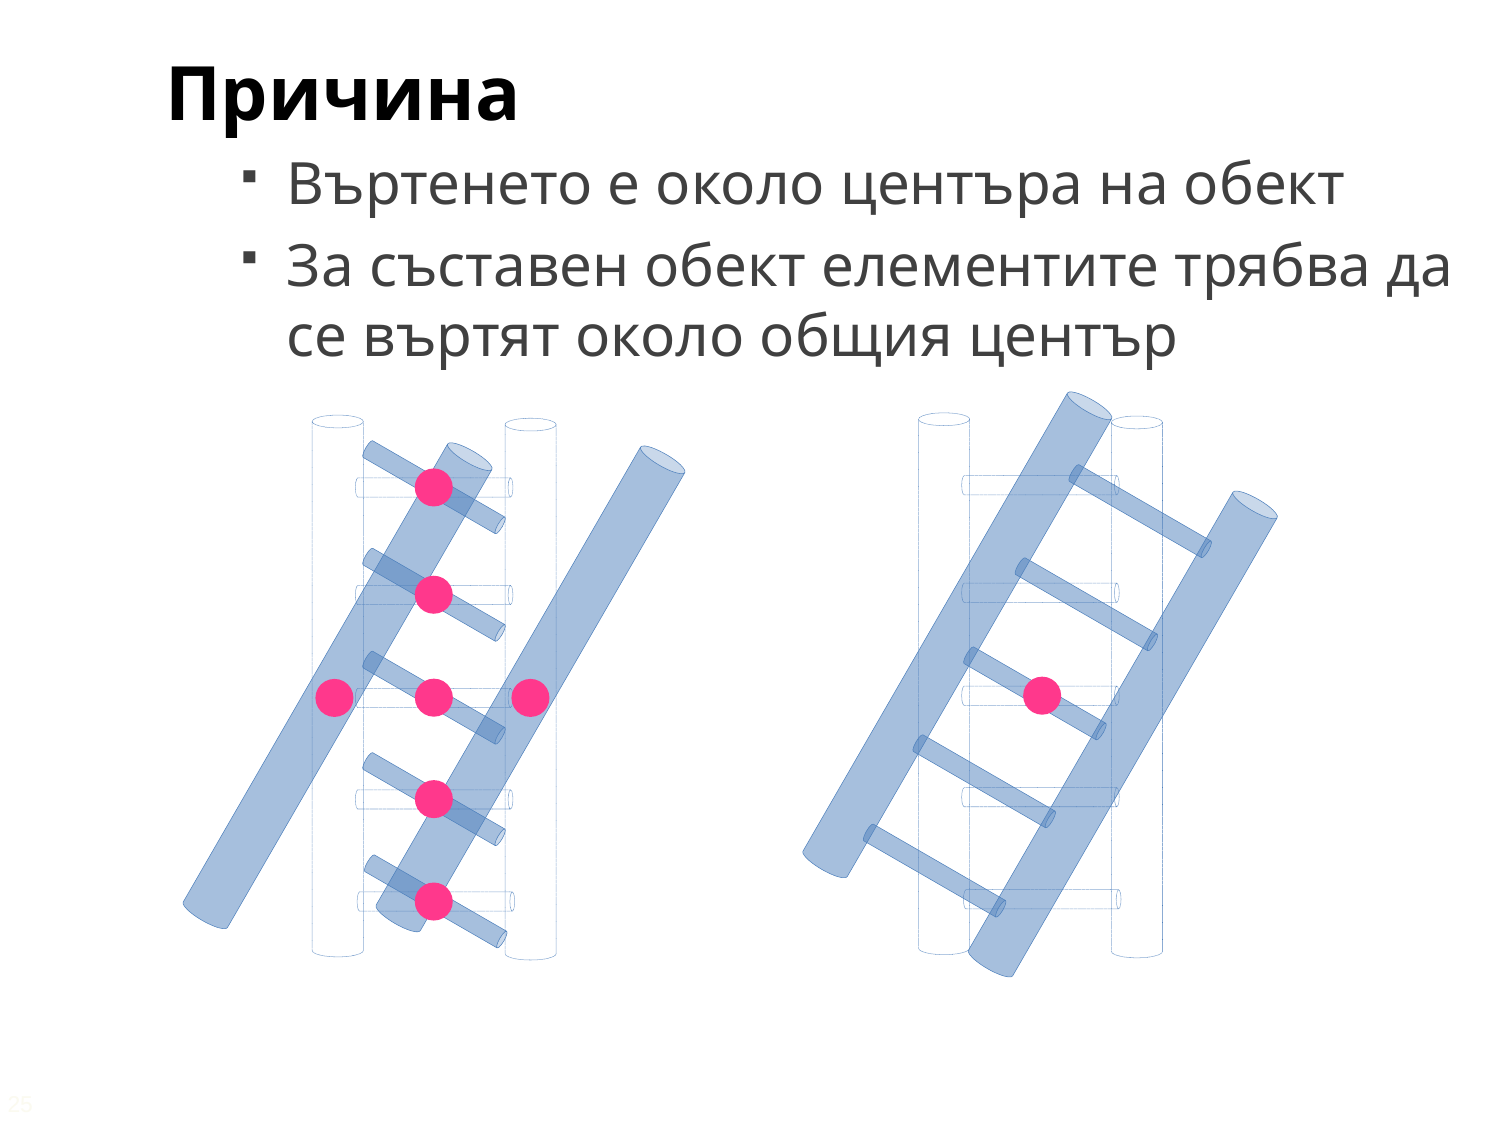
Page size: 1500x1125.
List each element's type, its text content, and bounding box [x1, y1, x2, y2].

text_box [375, 440, 495, 564]
text_box [181, 819, 293, 931]
text_box [477, 819, 508, 848]
text_box [373, 819, 488, 934]
text_box [570, 443, 687, 564]
list Причина Въртенето е около центъра на обект За съставен обект елементите трябва да се въртят около общия център [150, 37, 1488, 1113]
text_box [466, 499, 508, 536]
text_box [444, 899, 510, 950]
text_box [412, 880, 455, 923]
text_box [362, 852, 396, 886]
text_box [767, 562, 1313, 807]
text_box [360, 438, 425, 489]
text_box [412, 466, 455, 509]
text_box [161, 565, 707, 810]
text_box [360, 546, 382, 564]
